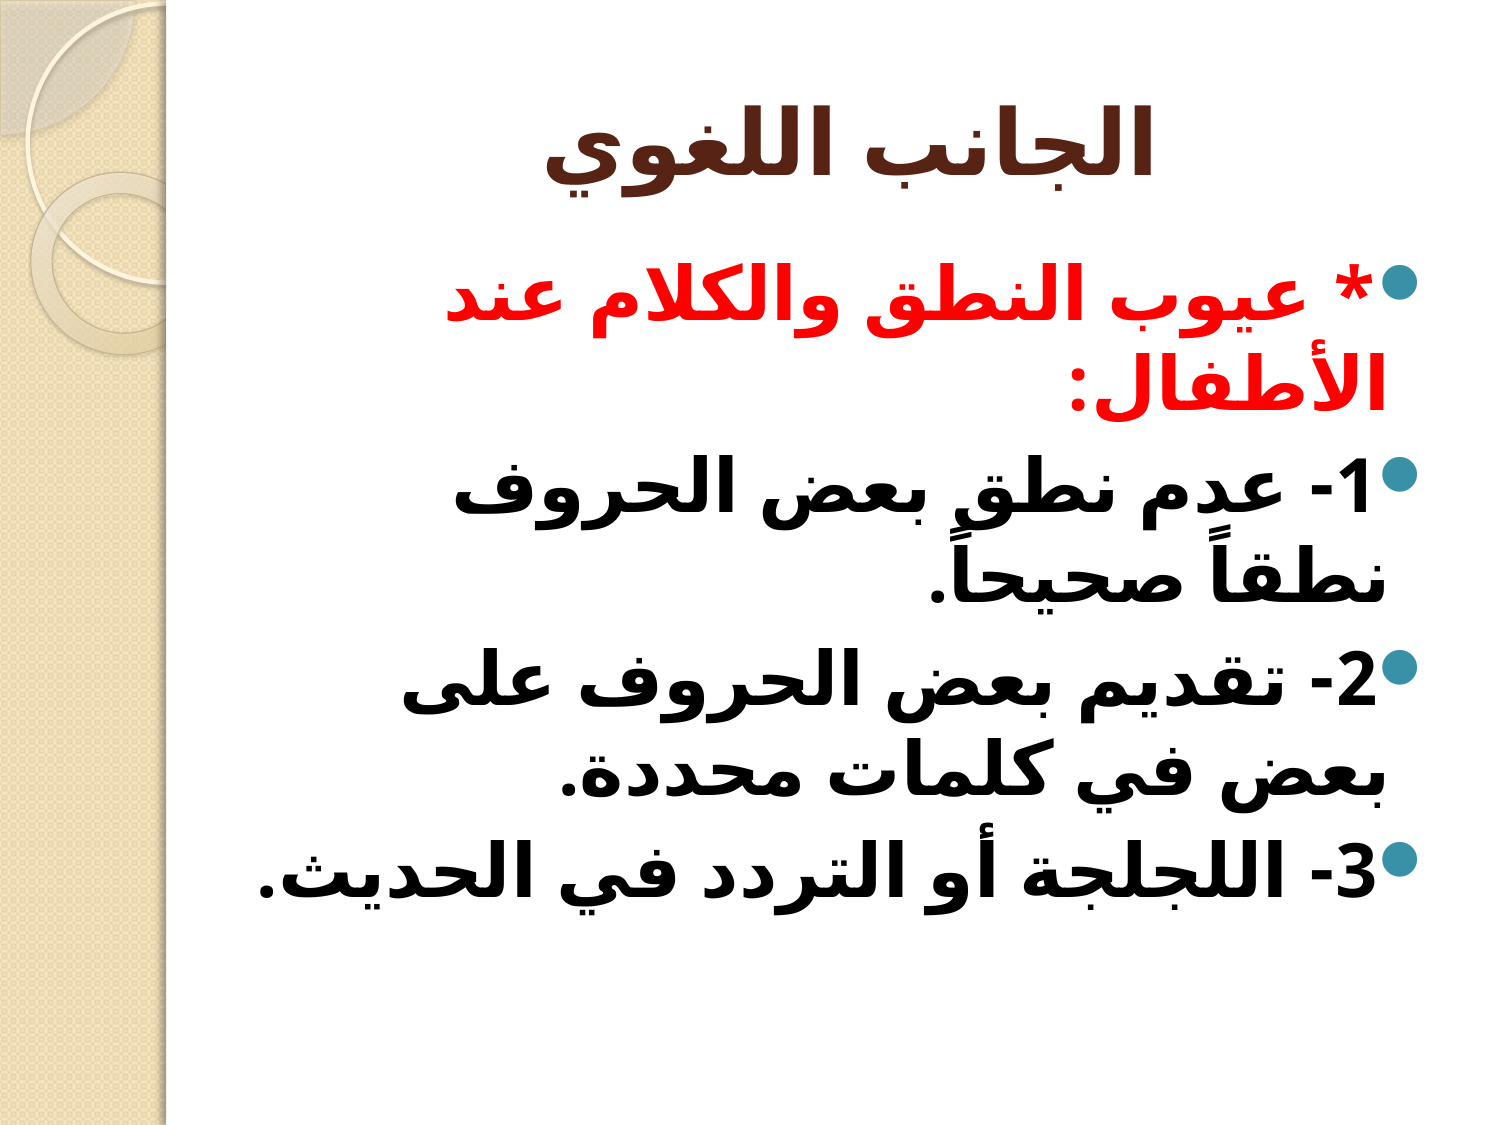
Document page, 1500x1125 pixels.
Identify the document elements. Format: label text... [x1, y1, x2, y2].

list * عيوب النطق والكلام عند الأطفال: 1- عدم نطق بعض الحروف نطقاً صحيحاً. 2- تقديم بعض الحروف على بعض في كلمات محددة. 3- اللجلجة أو التردد في الحديث. [235, 237, 1466, 1025]
title الجانب اللغوي [235, 45, 1466, 233]
